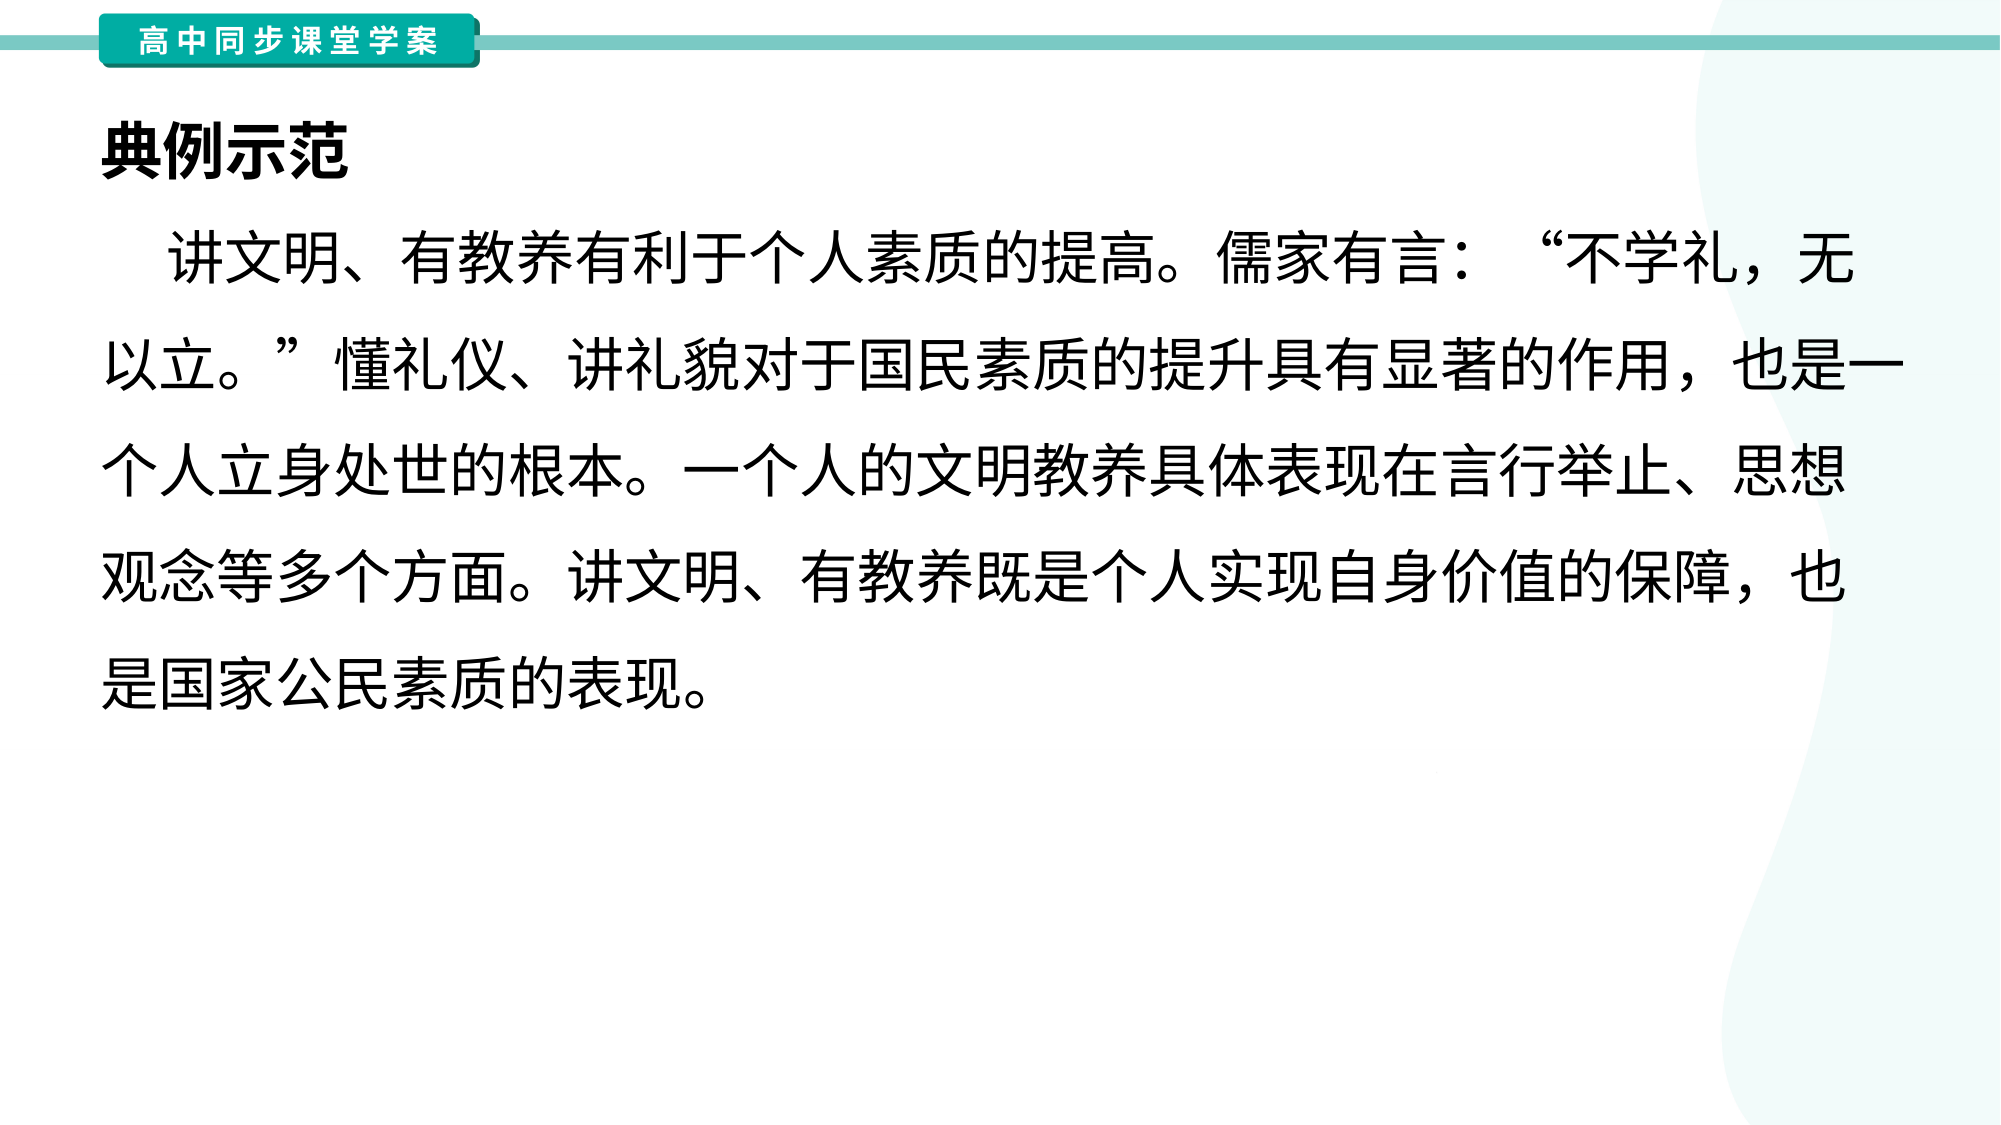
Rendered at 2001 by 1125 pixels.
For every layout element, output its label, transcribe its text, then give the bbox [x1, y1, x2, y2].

text_box 讲文明、有教养有利于个人素质的提高。儒家有言：“不学礼，无 以立。”懂礼仪、讲礼貌对于国民素质的提升具有显著的作用，也是一 个人立身处世的根本。一个人的文明教养具体表现在言行举止、思想 观念等多个方面。讲文明、有教养既是个人实现自身价值的保障，也 是国家公民素质的表现。 [100, 185, 1899, 717]
text_box 典例示范 [100, 76, 1899, 185]
picture [0, 0, 2000, 1125]
